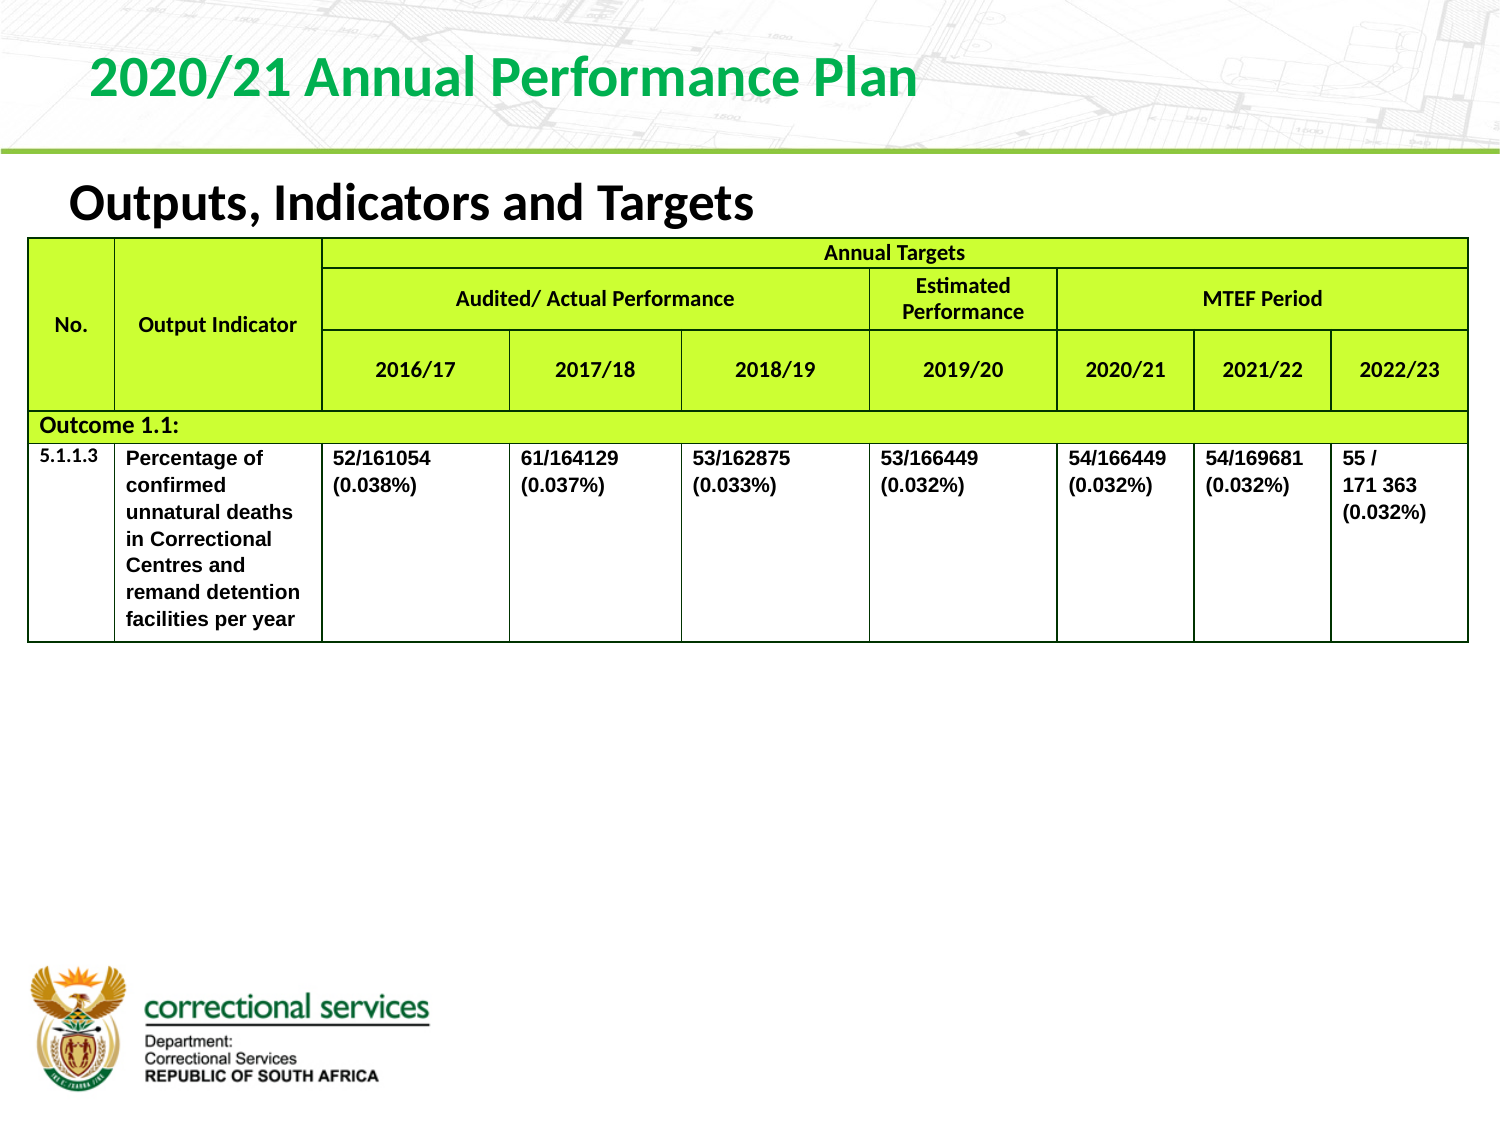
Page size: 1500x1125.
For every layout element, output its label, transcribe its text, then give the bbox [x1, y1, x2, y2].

table_cell 2021/22 [1195, 331, 1330, 410]
table_cell MTEF Period [1058, 269, 1467, 329]
table_header Output Indicator [115, 239, 321, 410]
table_cell 2020/21 [1058, 331, 1193, 410]
table_cell 52/161054 (0.038%) [323, 444, 509, 641]
table_cell 2016/17 [323, 331, 509, 410]
table_cell 61/164129 (0.037%) [510, 444, 681, 641]
table_cell Audited/ Actual Performance [323, 269, 869, 329]
picture [0, 936, 481, 1125]
text_box Outputs, Indicators and Targets [54, 160, 770, 239]
table_cell Estimated Performance [870, 269, 1056, 329]
table_cell 2018/19 [682, 331, 869, 410]
text_box 2020/21 Annual Performance Plan [74, 30, 1425, 116]
table_header No. [29, 239, 114, 410]
table_cell 5.1.1.3 [29, 444, 114, 641]
table_cell 2017/18 [510, 331, 681, 410]
table_cell 53/166449 (0.032%) [870, 444, 1056, 641]
table_cell Outcome 1.1: [29, 412, 1467, 443]
picture [0, 0, 1500, 154]
table_cell 54/166449 (0.032%) [1058, 444, 1193, 641]
table_cell 54/169681 (0.032%) [1195, 444, 1330, 641]
table_cell 2019/20 [870, 331, 1056, 410]
table_cell 53/162875 (0.033%) [682, 444, 869, 641]
table_cell 2022/23 [1332, 331, 1467, 410]
table_cell 55 / 171 363 (0.032%) [1332, 444, 1467, 641]
table_header Annual Targets [323, 239, 1467, 267]
table_cell Percentage of confirmed unnatural deaths in Correctional Centres and remand detention facilities per year [115, 444, 321, 641]
